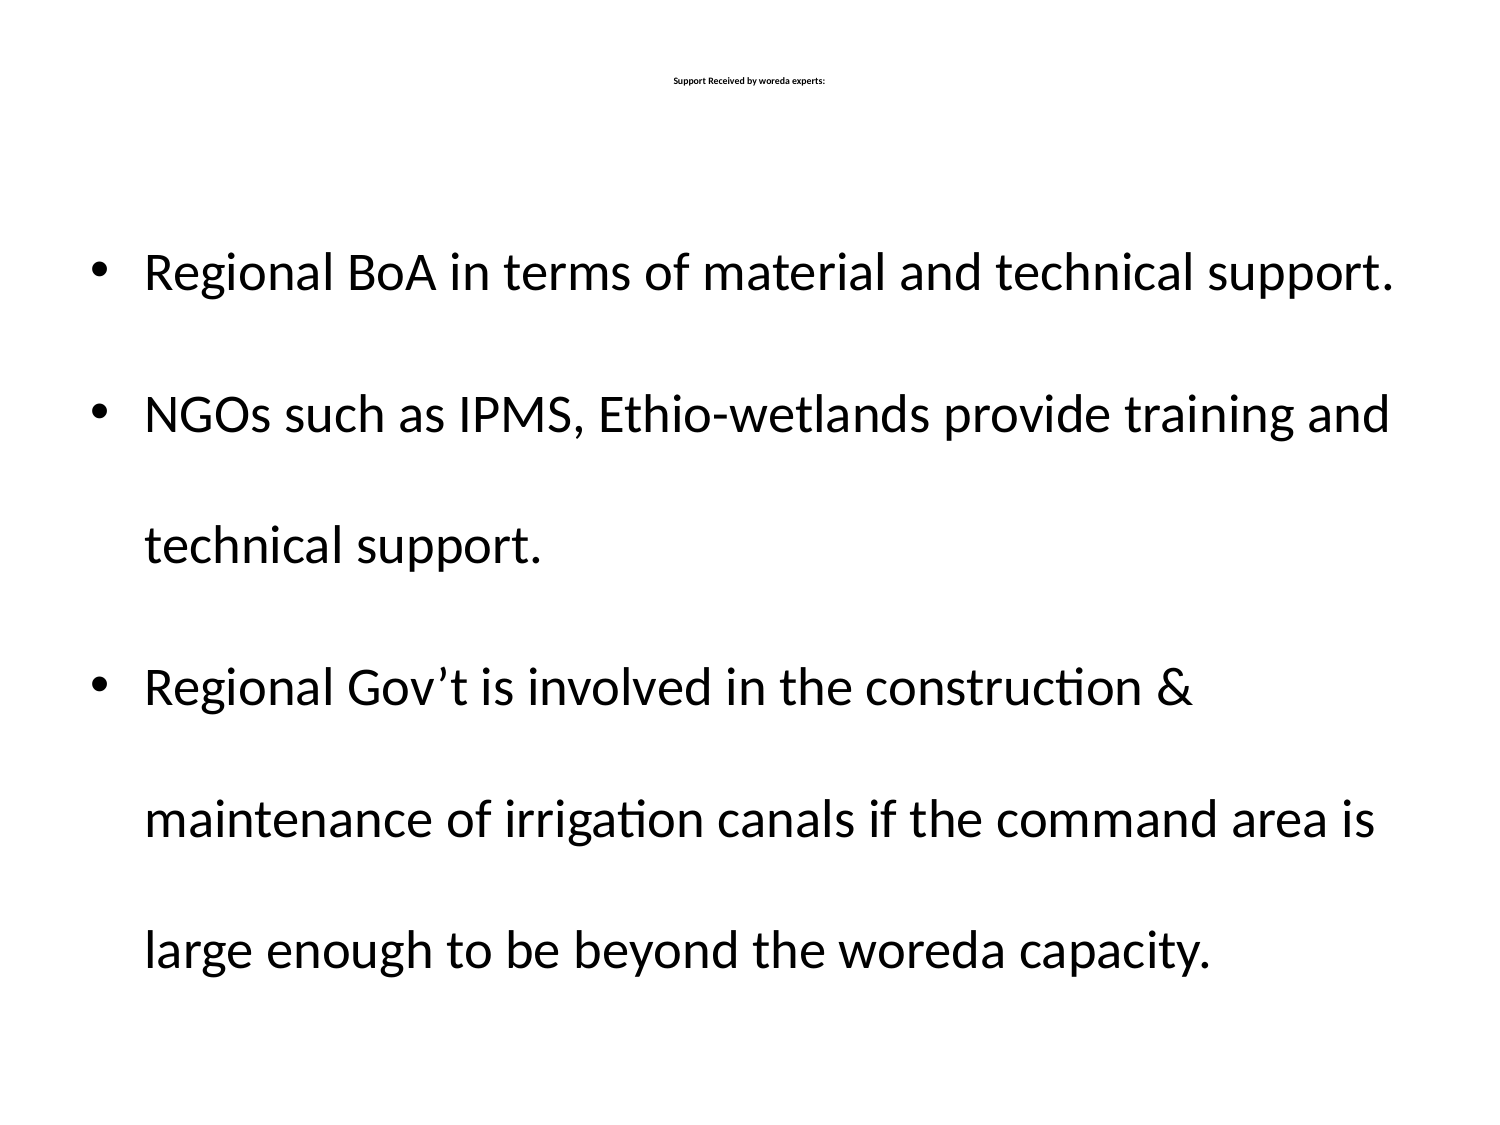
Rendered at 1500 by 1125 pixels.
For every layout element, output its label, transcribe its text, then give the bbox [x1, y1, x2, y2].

list Regional BoA in terms of material and technical support. NGOs such as IPMS, Ethio-wetlands provide training and technical support. Regional Gov’t is involved in the construction & maintenance of irrigation canals if the command area is large enough to be beyond the woreda capacity. [74, 162, 1426, 1076]
title Support Received by woreda experts: [49, 24, 1450, 138]
